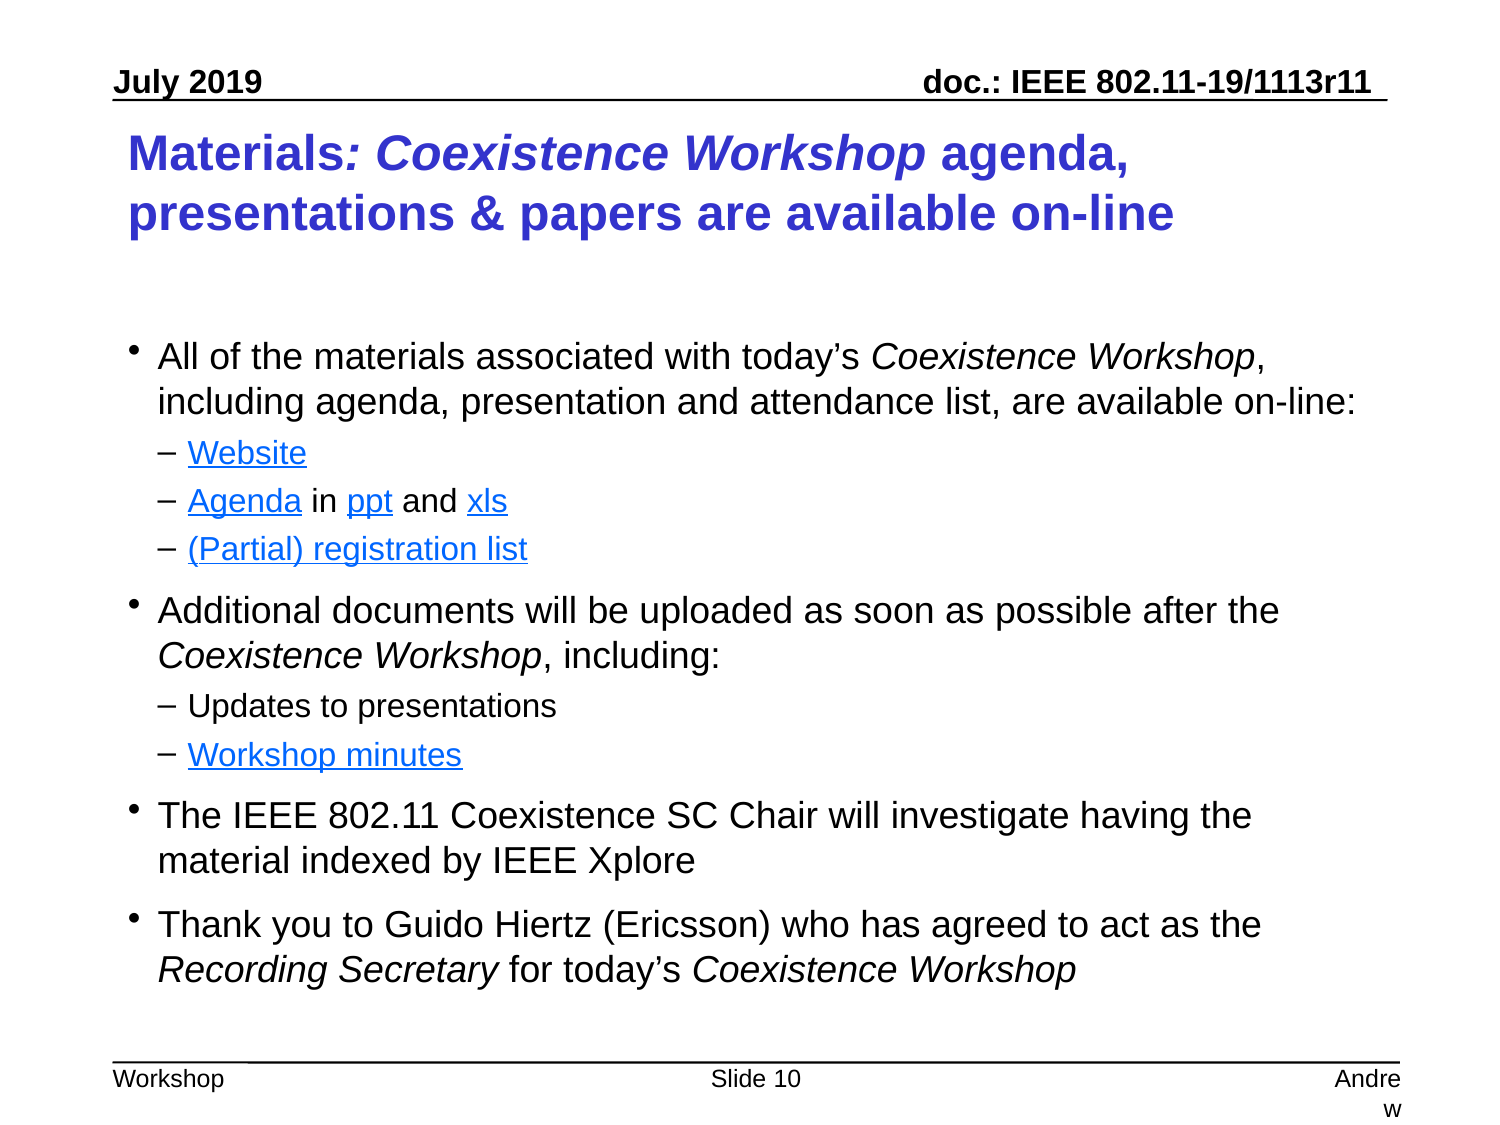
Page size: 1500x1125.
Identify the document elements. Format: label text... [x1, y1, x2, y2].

footer Andrew Myles, Cisco [1320, 1061, 1402, 1093]
list All of the materials associated with today’s Coexistence Workshop, including agenda, presentation and attendance list, are available on-line: Website Agenda in ppt and xls (Partial) registration list Additional documents will be uploaded as soon as possible after the Coexistence Workshop, including: Updates to presentations Workshop minutes The IEEE 802.11 Coexistence SC Chair will investigate having the material indexed by IEEE Xplore Thank you to Guido Hiertz (Ericsson) who has agreed to act as the Recording Secretary for today’s Coexistence Workshop [112, 324, 1388, 1000]
slide_number Slide 10 [709, 1061, 803, 1093]
title Materials: Coexistence Workshop agenda, presentations & papers are available on-line [112, 112, 1388, 288]
